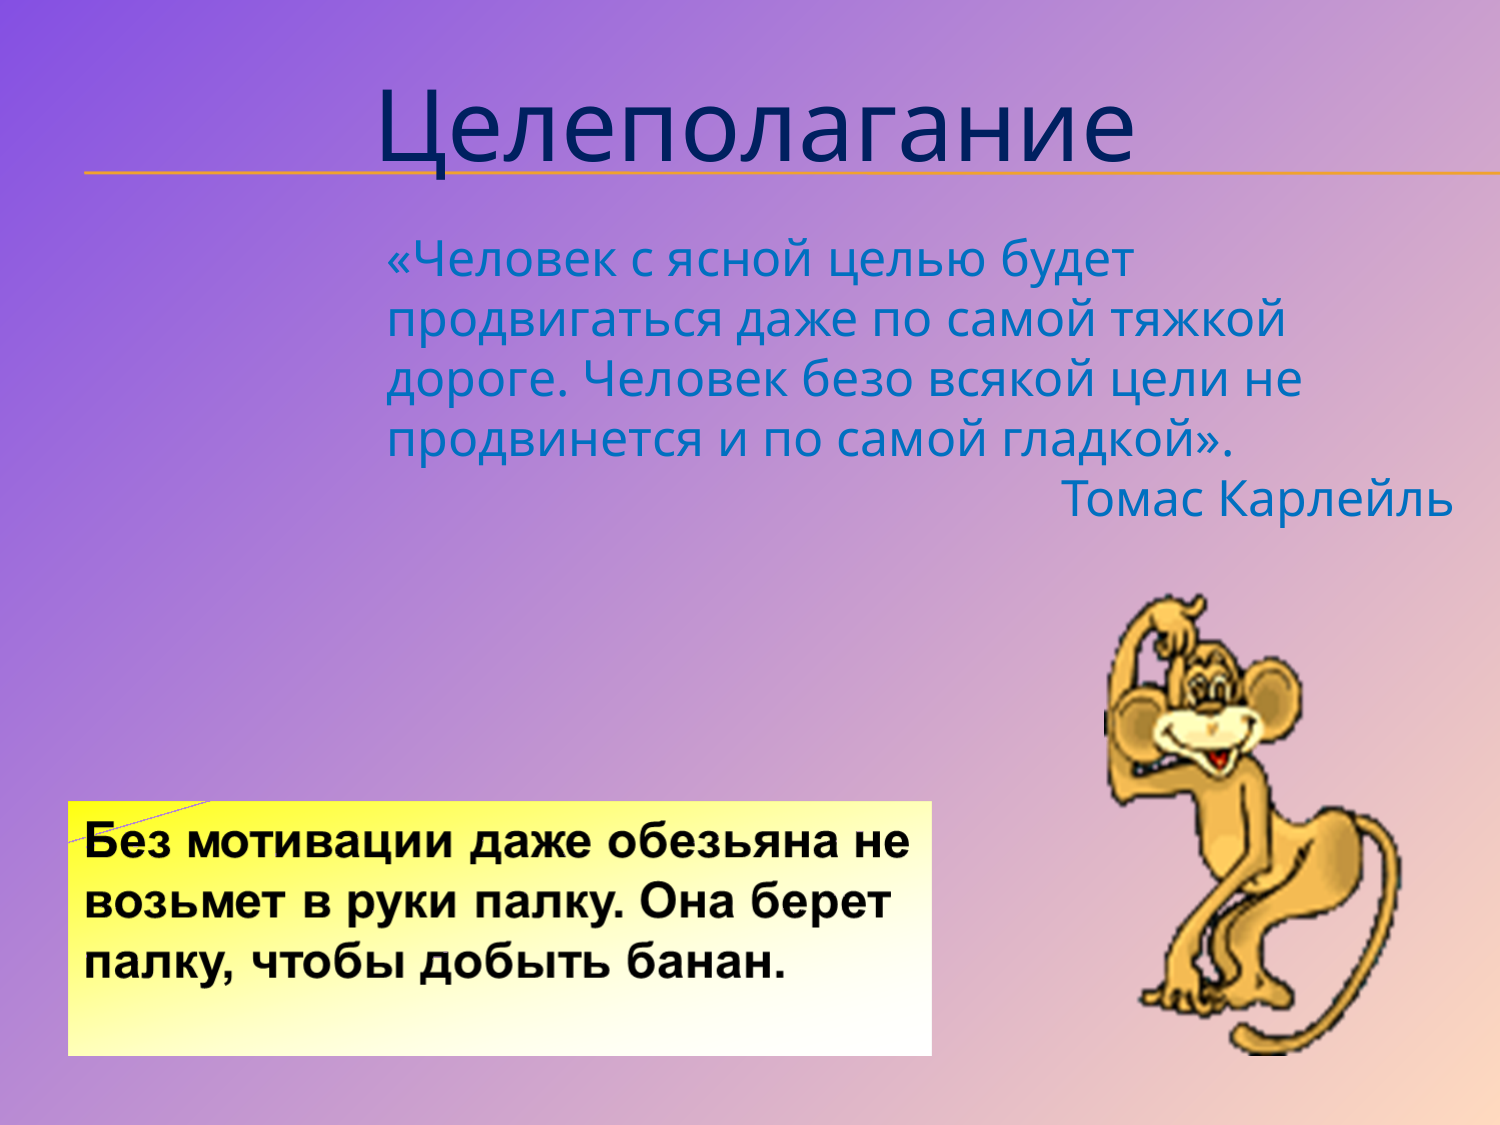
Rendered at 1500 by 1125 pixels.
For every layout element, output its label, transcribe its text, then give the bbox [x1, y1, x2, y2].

picture [1104, 585, 1424, 1056]
text_box Целеполагание [218, 54, 1294, 190]
picture [52, 793, 955, 1056]
text_box «Человек с ясной целью будет продвигаться даже по самой тяжкой дороге. Человек безо всякой цели не продвинется и по самой гладкой». Томас Карлейль [371, 219, 1471, 535]
